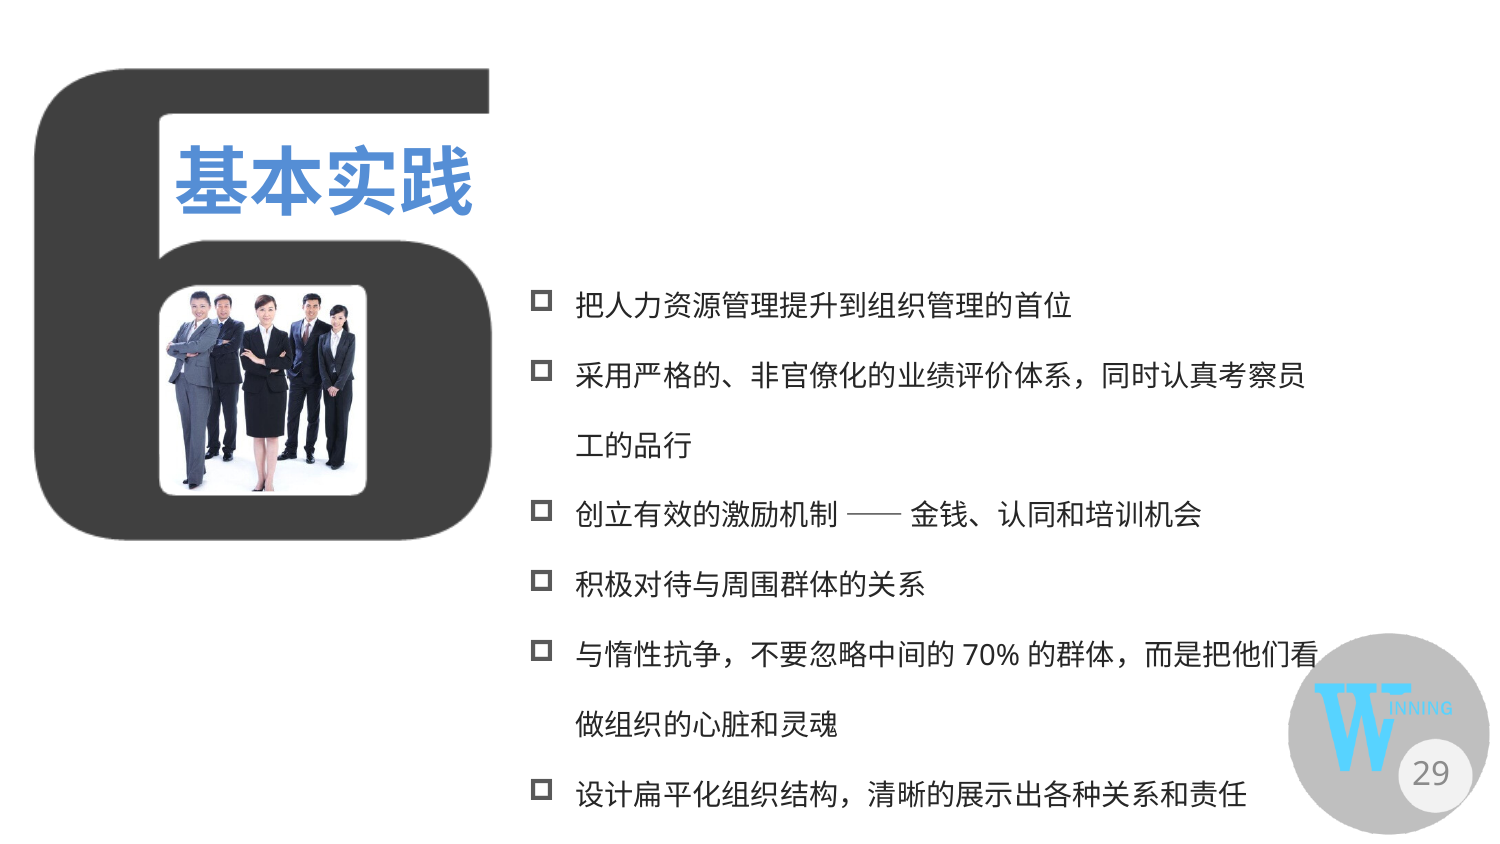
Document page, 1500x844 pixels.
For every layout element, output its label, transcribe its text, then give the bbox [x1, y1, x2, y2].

picture [1281, 626, 1498, 844]
slide_number 29 [1387, 752, 1475, 798]
picture [4, 0, 542, 576]
text_box 把人力资源管理提升到组织管理的首位 采用严格的、非官僚化的业绩评价体系，同时认真考察员工的品行 创立有效的激励机制 —— 金钱、认同和培训机会 积极对待与周围群体的关系 与惰性抗争，不要忽略中间的70%的群体，而是把他们看做组织的心脏和灵魂 设计扁平化组织结构，清晰的展示出各种关系和责任 [513, 244, 1341, 819]
